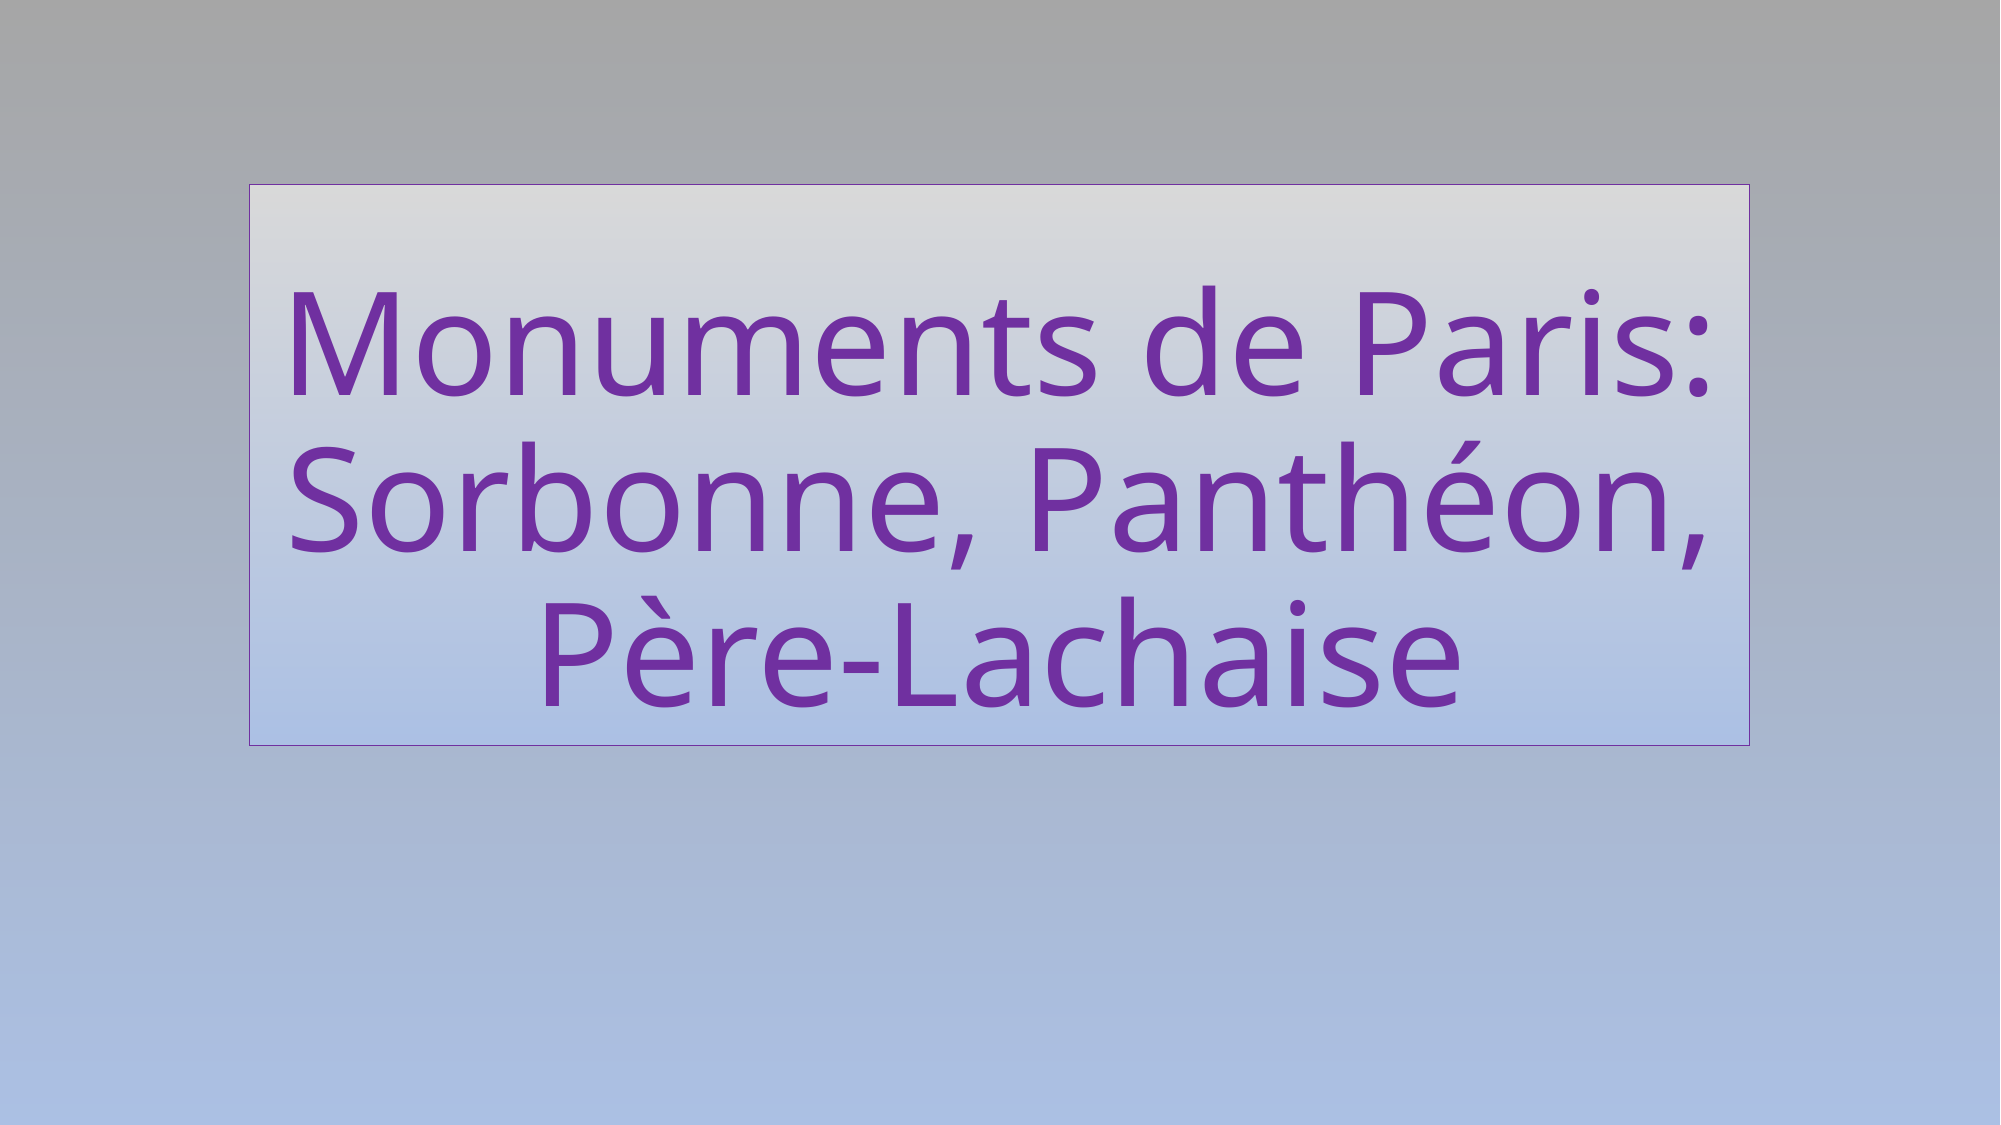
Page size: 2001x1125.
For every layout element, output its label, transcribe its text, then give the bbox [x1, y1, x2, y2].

title Monuments de Paris: Sorbonne, Panthéon, Père-Lachaise [249, 184, 1750, 746]
